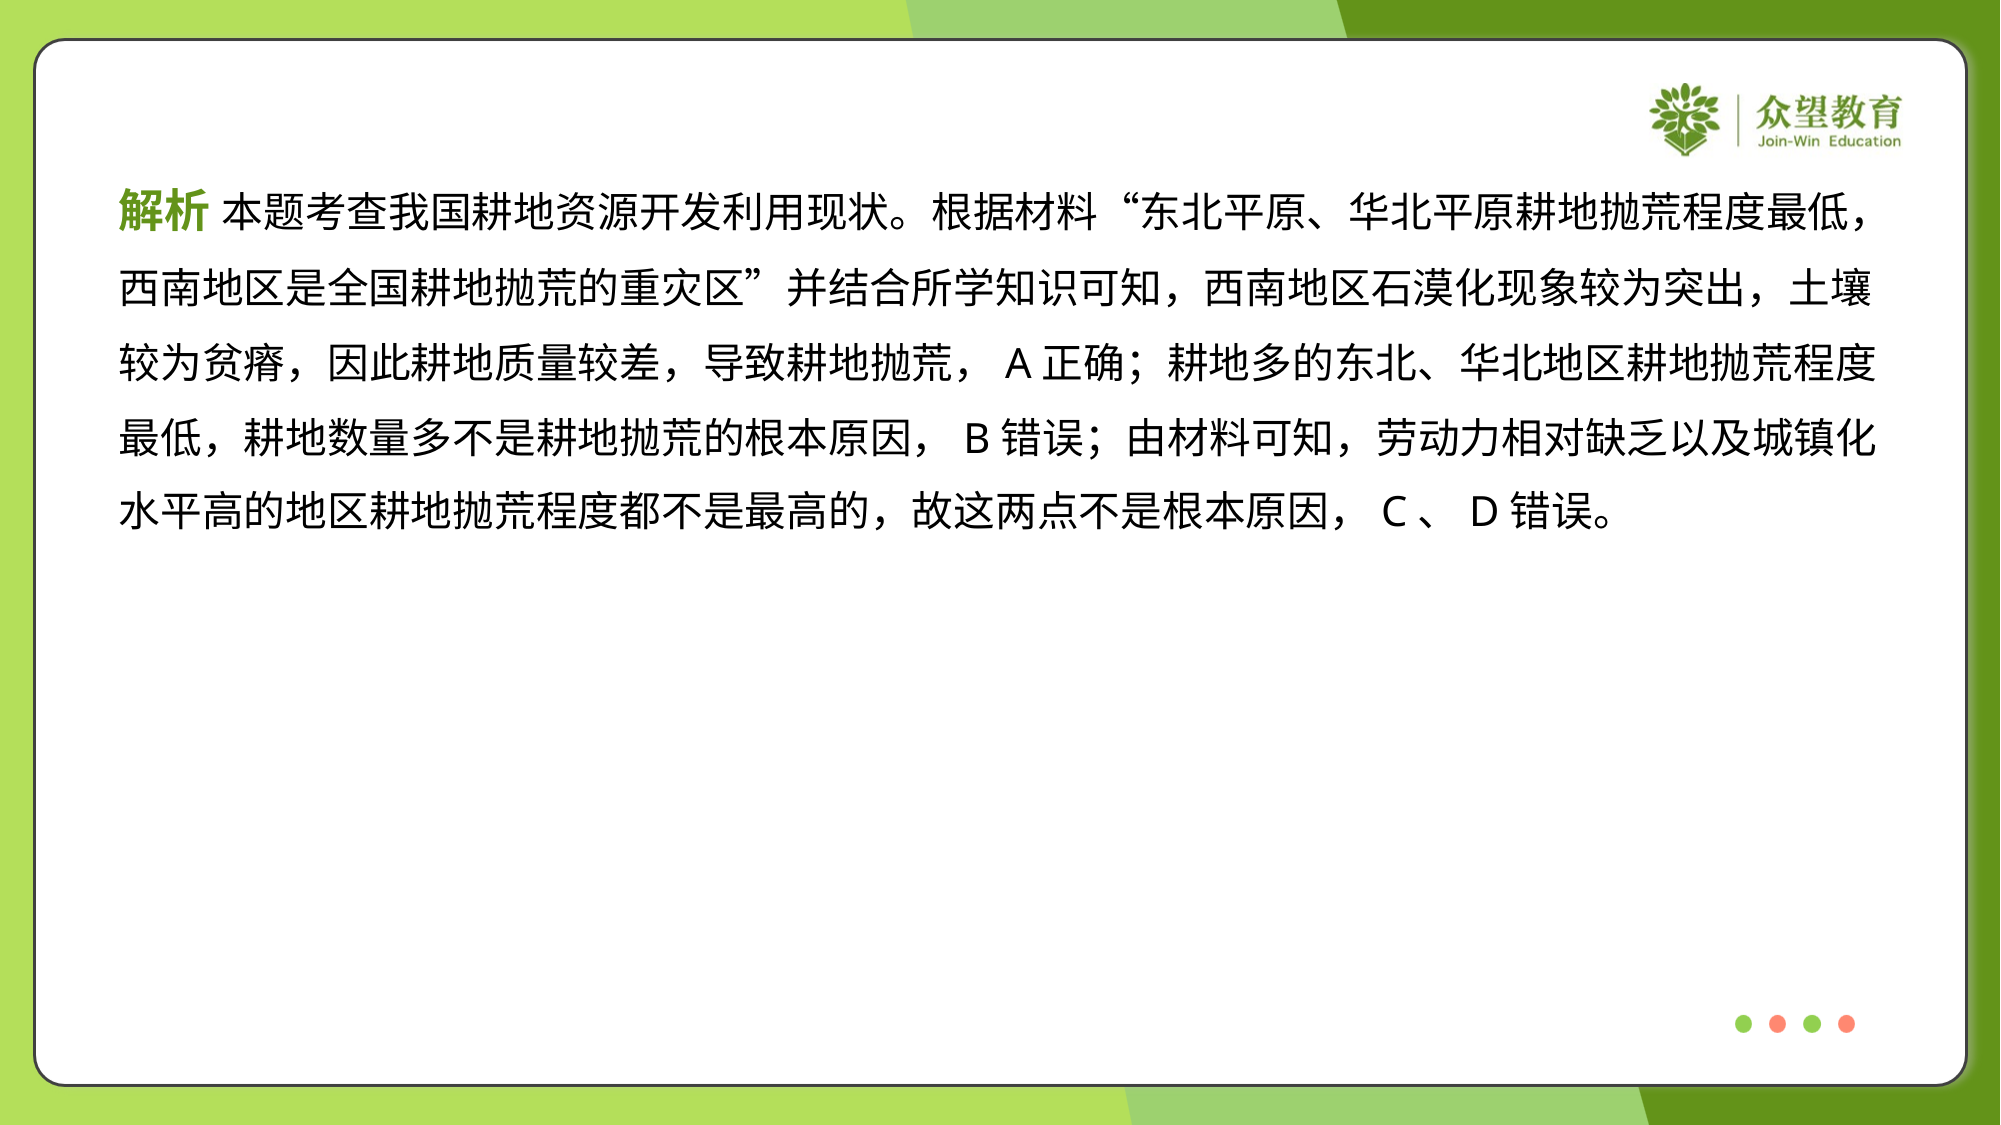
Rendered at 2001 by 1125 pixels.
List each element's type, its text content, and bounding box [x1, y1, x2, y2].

text_box 解析 本题考查我国耕地资源开发利用现状。根据材料“东北平原、华北平原耕地抛荒程度最低， 西南地区是全国耕地抛荒的重灾区”并结合所学知识可知，西南地区石漠化现象较为突出，土壤 较为贫瘠，因此耕地质量较差，导致耕地抛荒，A正确；耕地多的东北、华北地区耕地抛荒程度 最低，耕地数量多不是耕地抛荒的根本原因，B错误；由材料可知，劳动力相对缺乏以及城镇化 水平高的地区耕地抛荒程度都不是最高的，故这两点不是根本原因，C、D错误。 [118, 159, 1883, 527]
picture [0, 0, 2000, 1125]
